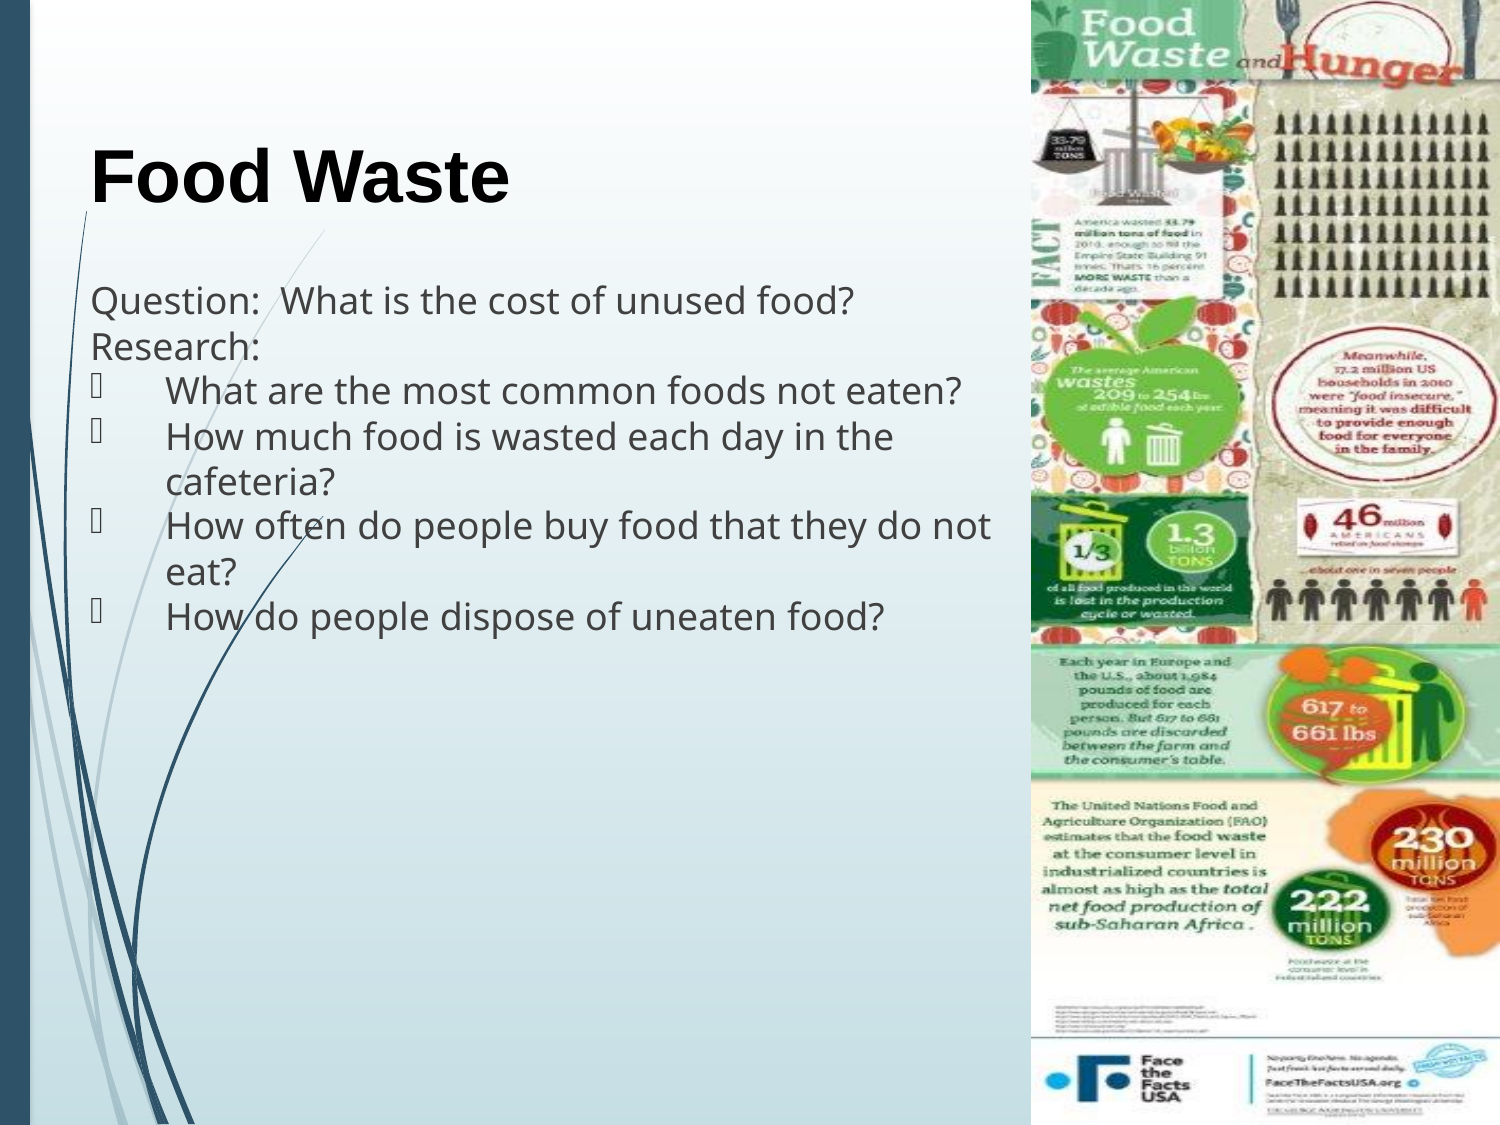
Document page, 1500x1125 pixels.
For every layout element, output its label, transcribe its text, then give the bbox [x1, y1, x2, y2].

picture [1030, 0, 1500, 1125]
title Food Waste [75, 45, 1026, 233]
list Question: What is the cost of unused food? Research: What are the most common foods not eaten? How much food is wasted each day in the cafeteria? How often do people buy food that they do not eat? How do people dispose of uneaten food? [75, 262, 1026, 1078]
